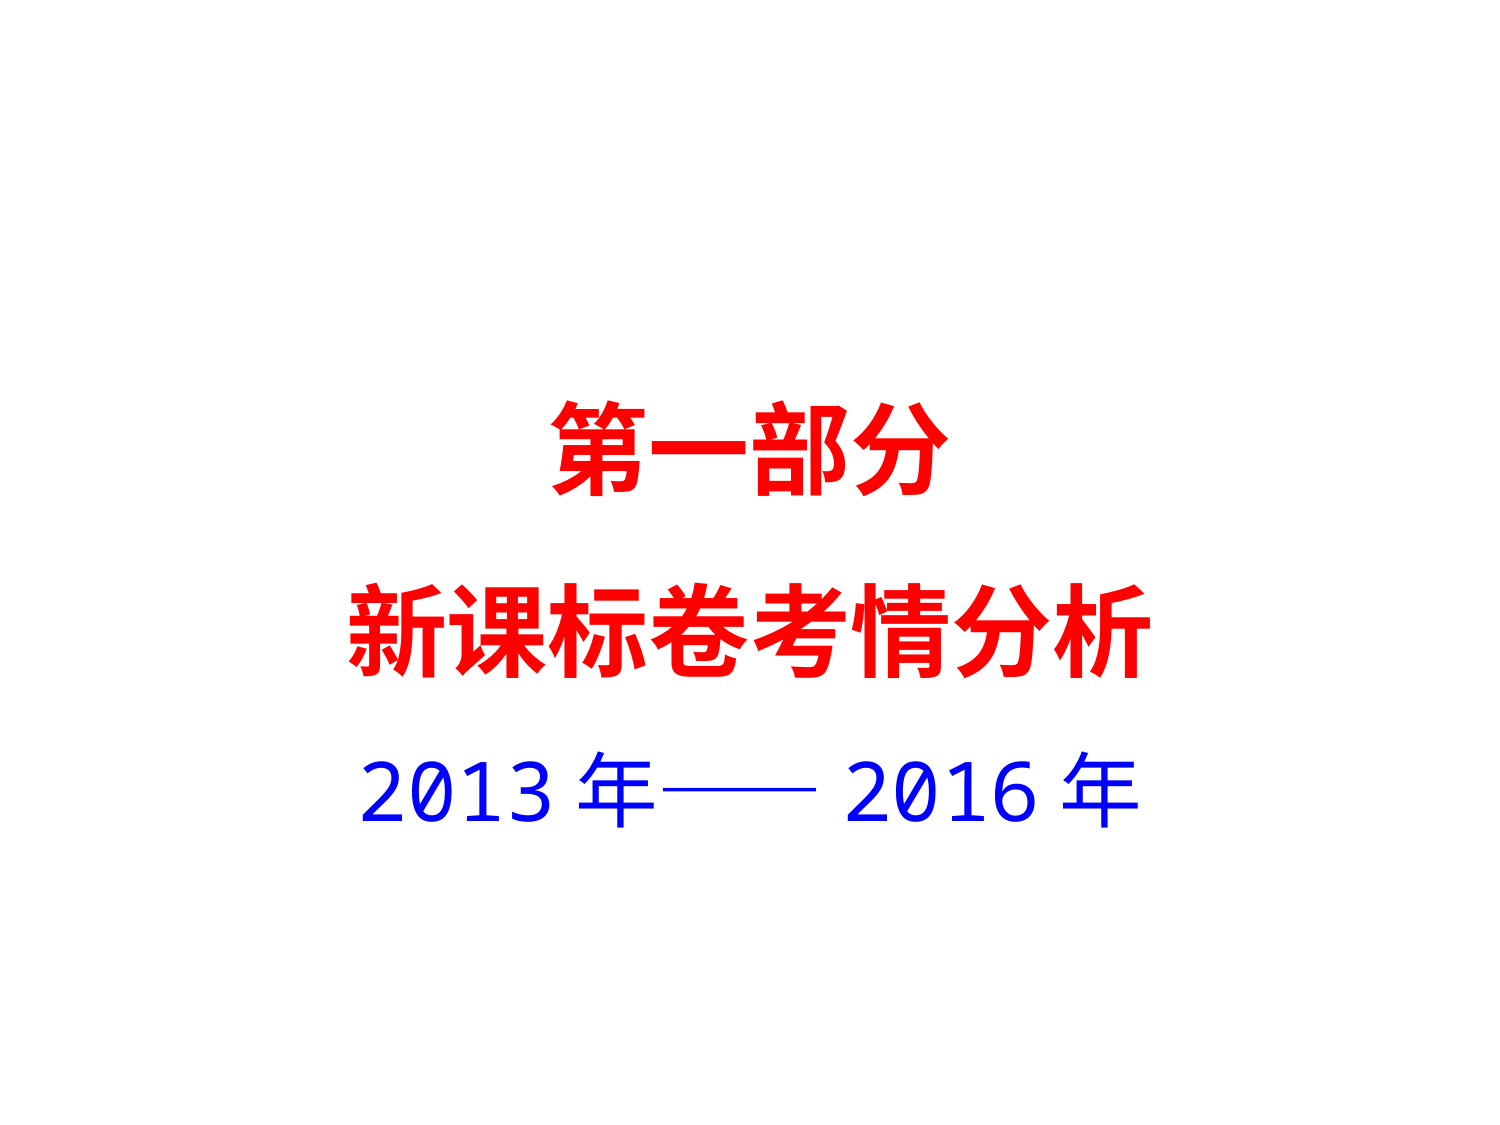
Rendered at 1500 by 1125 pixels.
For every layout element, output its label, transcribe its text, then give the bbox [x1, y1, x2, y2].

title 第一部分 新课标卷考情分析 2013年——2016年 [0, 316, 1500, 848]
